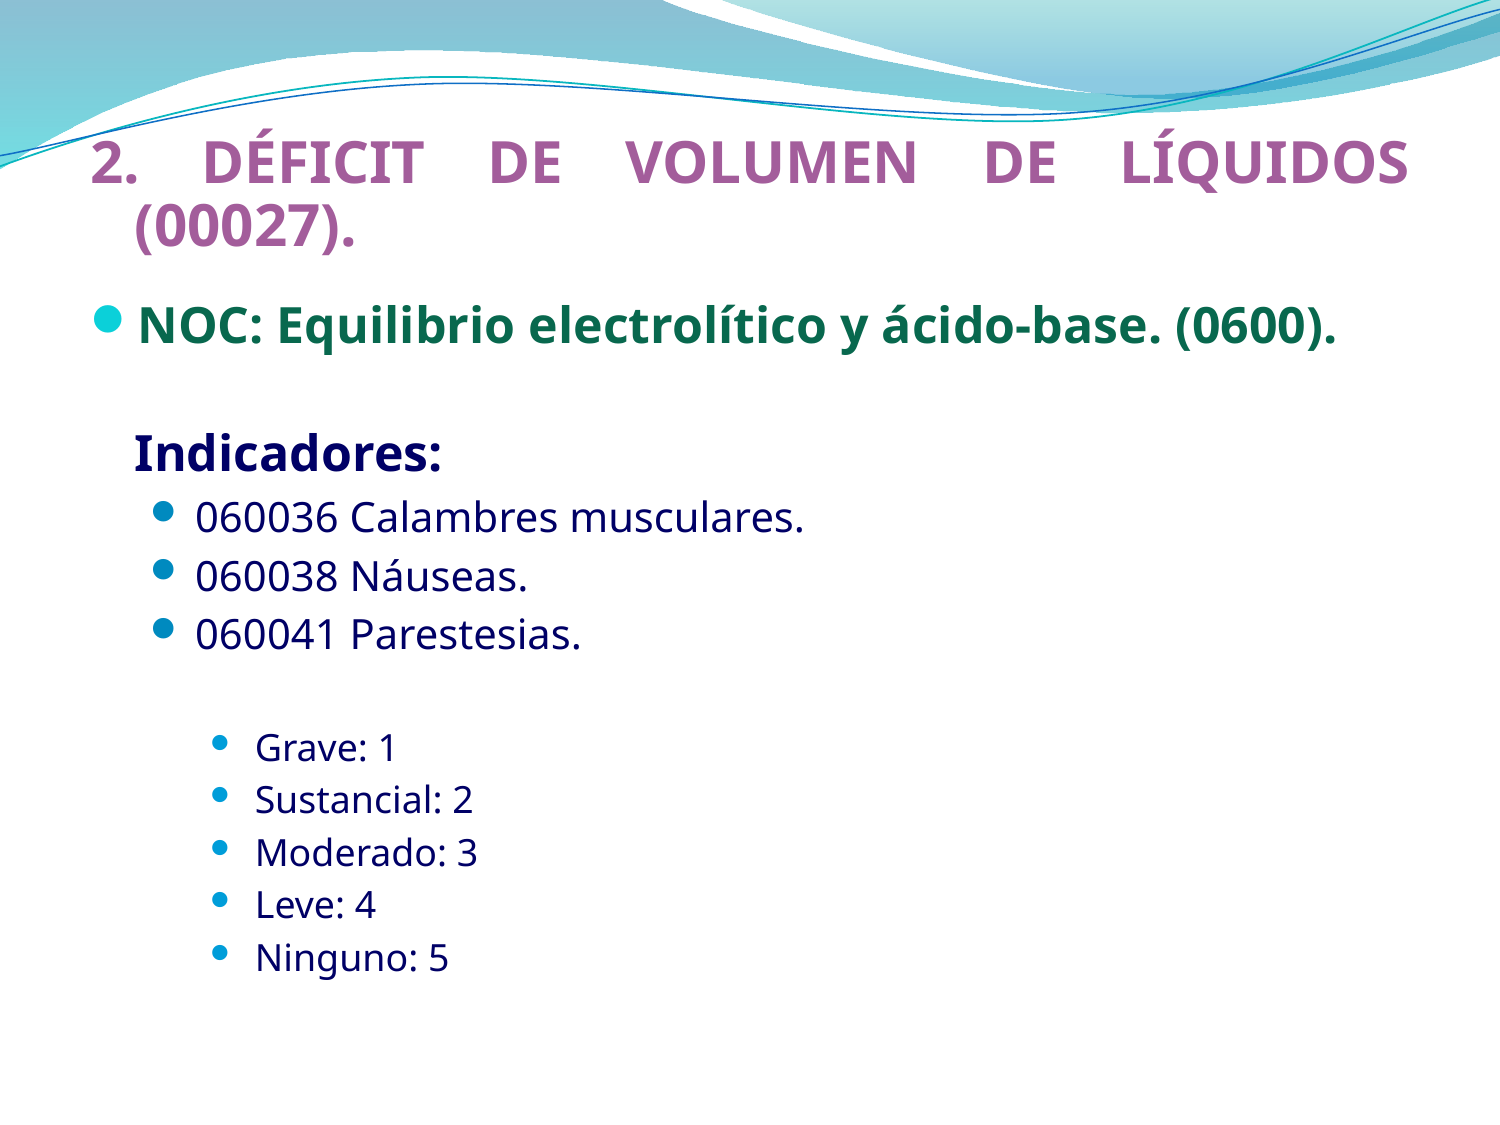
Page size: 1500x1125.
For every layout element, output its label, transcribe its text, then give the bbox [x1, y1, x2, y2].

list 2. DÉFICIT DE VOLUMEN DE LÍQUIDOS (00027). NOC: Equilibrio electrolítico y ácido-base. (0600). Indicadores: 060036 Calambres musculares. 060038 Náuseas. 060041 Parestesias. Grave: 1 Sustancial: 2 Moderado: 3 Leve: 4 Ninguno: 5 [74, 125, 1426, 1102]
